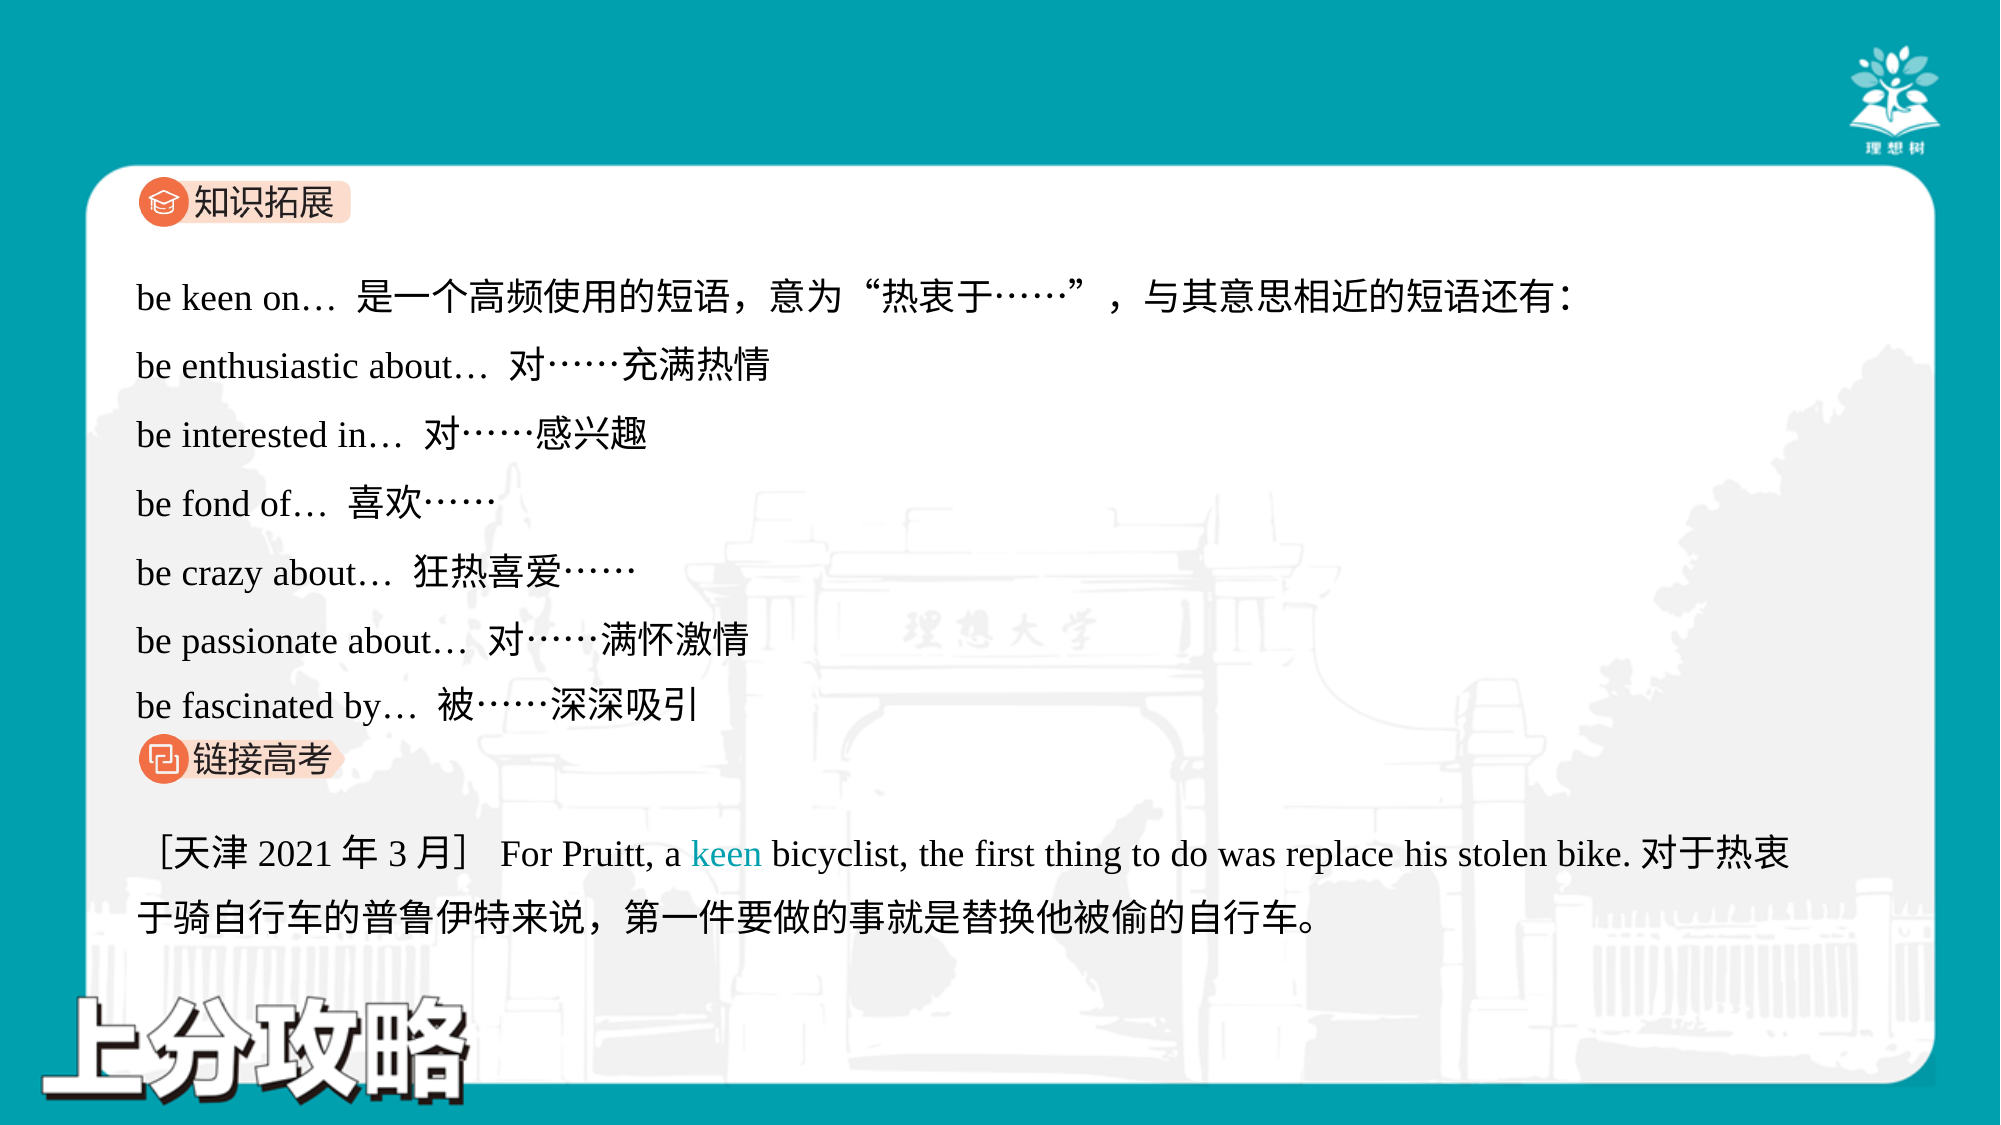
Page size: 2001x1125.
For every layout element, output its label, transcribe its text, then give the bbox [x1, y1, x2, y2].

text_box be keen on… 是一个高频使用的短语，意为“热衷于……”，与其意思相近的短语还有： be enthusiastic about… 对……充满热情 be interested in… 对……感兴趣 be fond of… 喜欢…… be crazy about… 狂热喜爱…… be passionate about… 对……满怀激情 be fascinated by… 被……深深吸引#89 [136, 249, 1865, 719]
text_box ［天津2021年3月］For Pruitt, a keen bicyclist, the first thing to do was replace his stolen bike.对于热衷 于骑自行车的普鲁伊特来说，第一件要做的事就是替换他被偷的自行车。#91 [136, 805, 1865, 931]
picture [0, 0, 2000, 1125]
